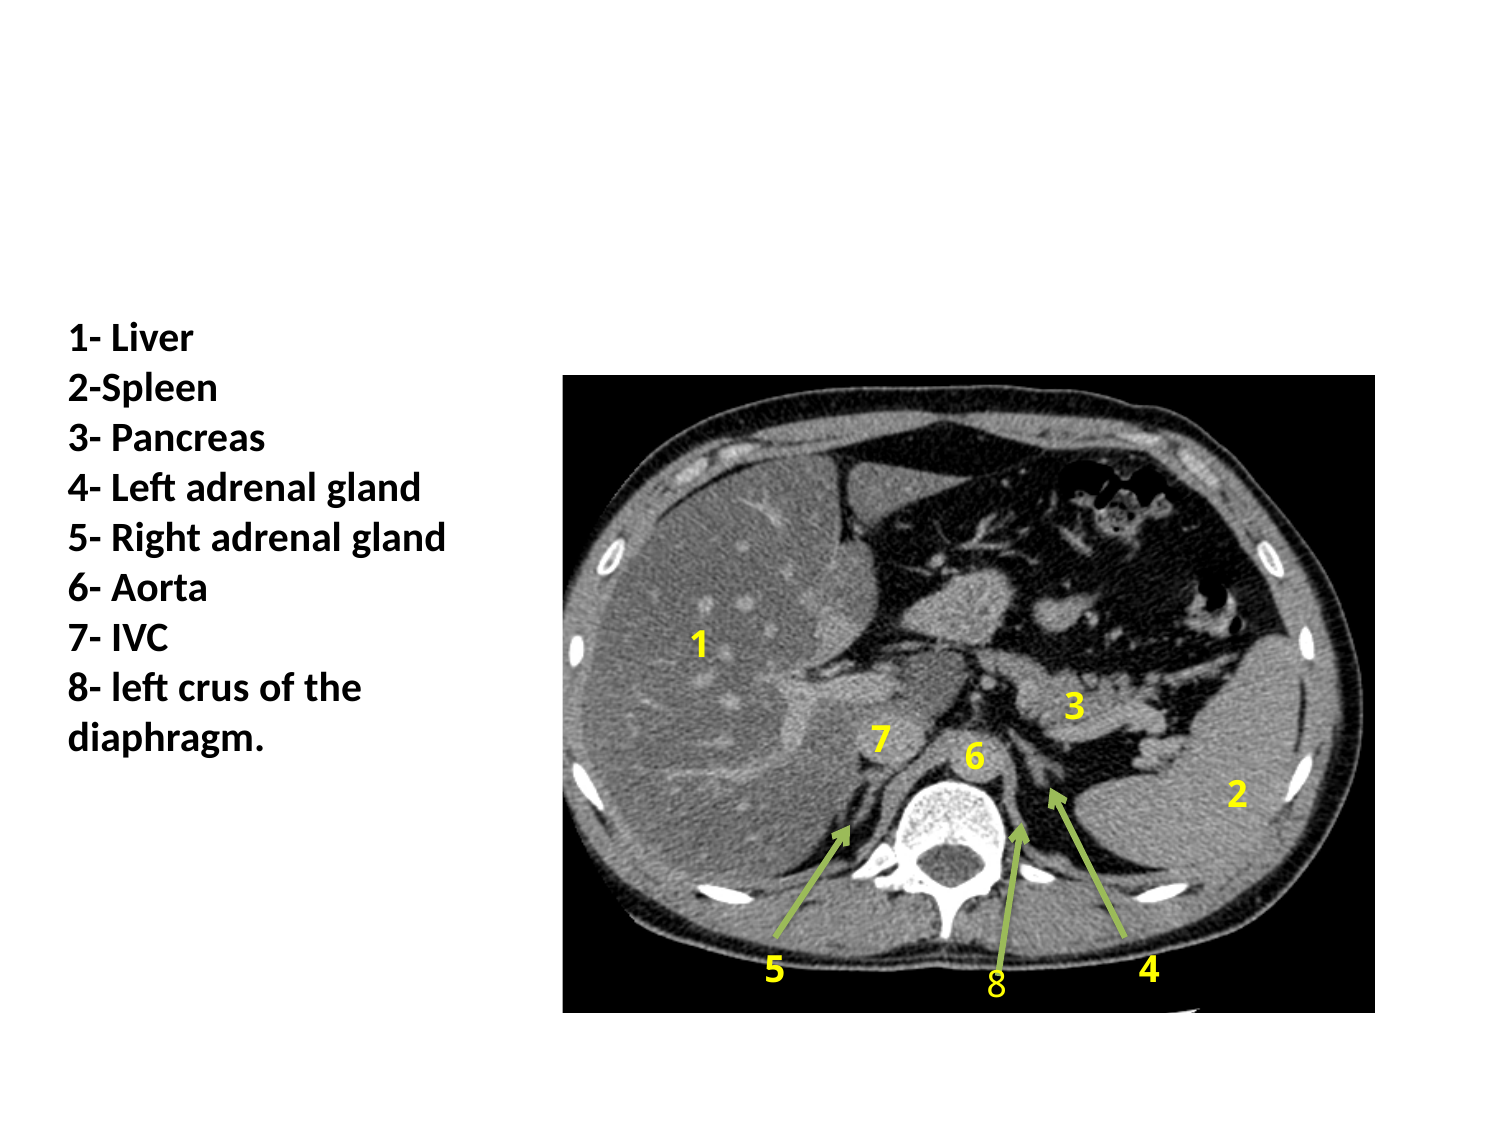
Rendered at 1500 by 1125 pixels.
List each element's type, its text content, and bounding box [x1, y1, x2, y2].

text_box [755, 843, 869, 919]
text_box 1- Liver 2-Spleen 3- Pancreas 4- Left adrenal gland 5- Right adrenal gland 6- Aorta 7- IVC 8- left crus of the diaphragm. [53, 302, 487, 768]
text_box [932, 887, 1087, 912]
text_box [1012, 824, 1163, 901]
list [562, 374, 1376, 1013]
